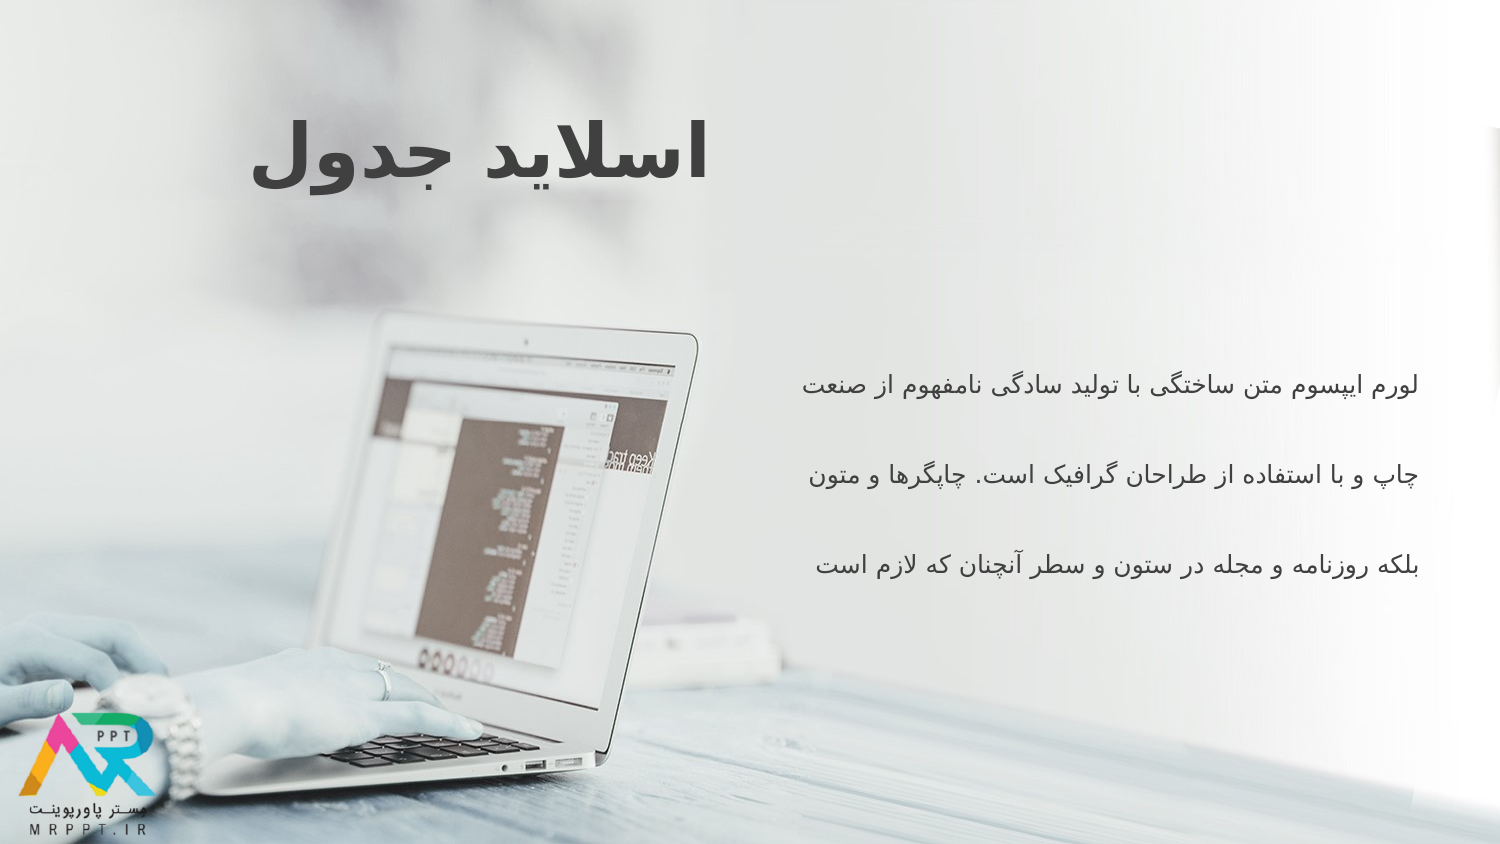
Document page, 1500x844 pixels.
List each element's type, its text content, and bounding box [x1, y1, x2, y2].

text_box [759, 187, 1436, 619]
picture [0, 0, 1500, 844]
list اسلاید جدول [29, 55, 727, 151]
